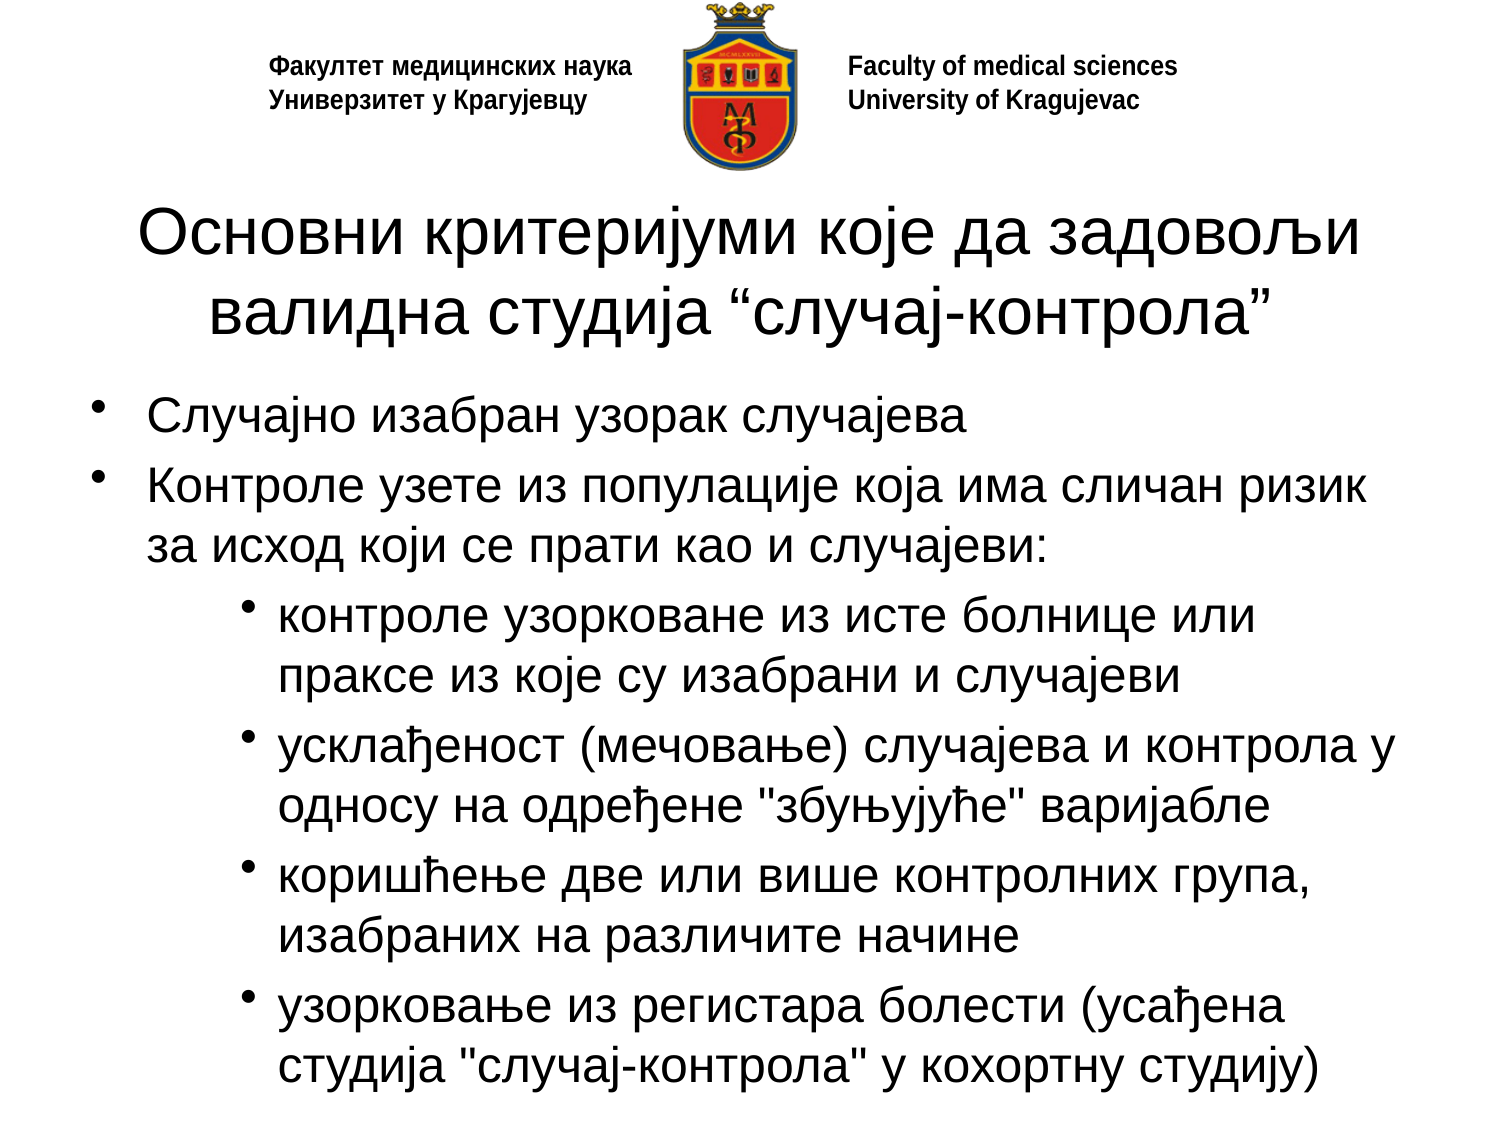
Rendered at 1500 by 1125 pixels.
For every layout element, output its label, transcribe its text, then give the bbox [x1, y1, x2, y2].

title Основни критеријуми које да задовољи валидна студија “случај-контрола” [74, 173, 1426, 362]
list Случајно изабран узорак случајева Контроле узете из популације која има сличан ризик за исход који се прати као и случајеви: контроле узорковане из исте болнице или праксе из које су изабрани и случајеви усклађеност (мечовање) случајева и контрола у односу на одређене "збуњујуће" варијабле коришћење две или више контролних група, изабраних на различите начине узорковање из регистара болести (усађена студија "случај-контрола" у кохортну студију) [74, 374, 1426, 1118]
